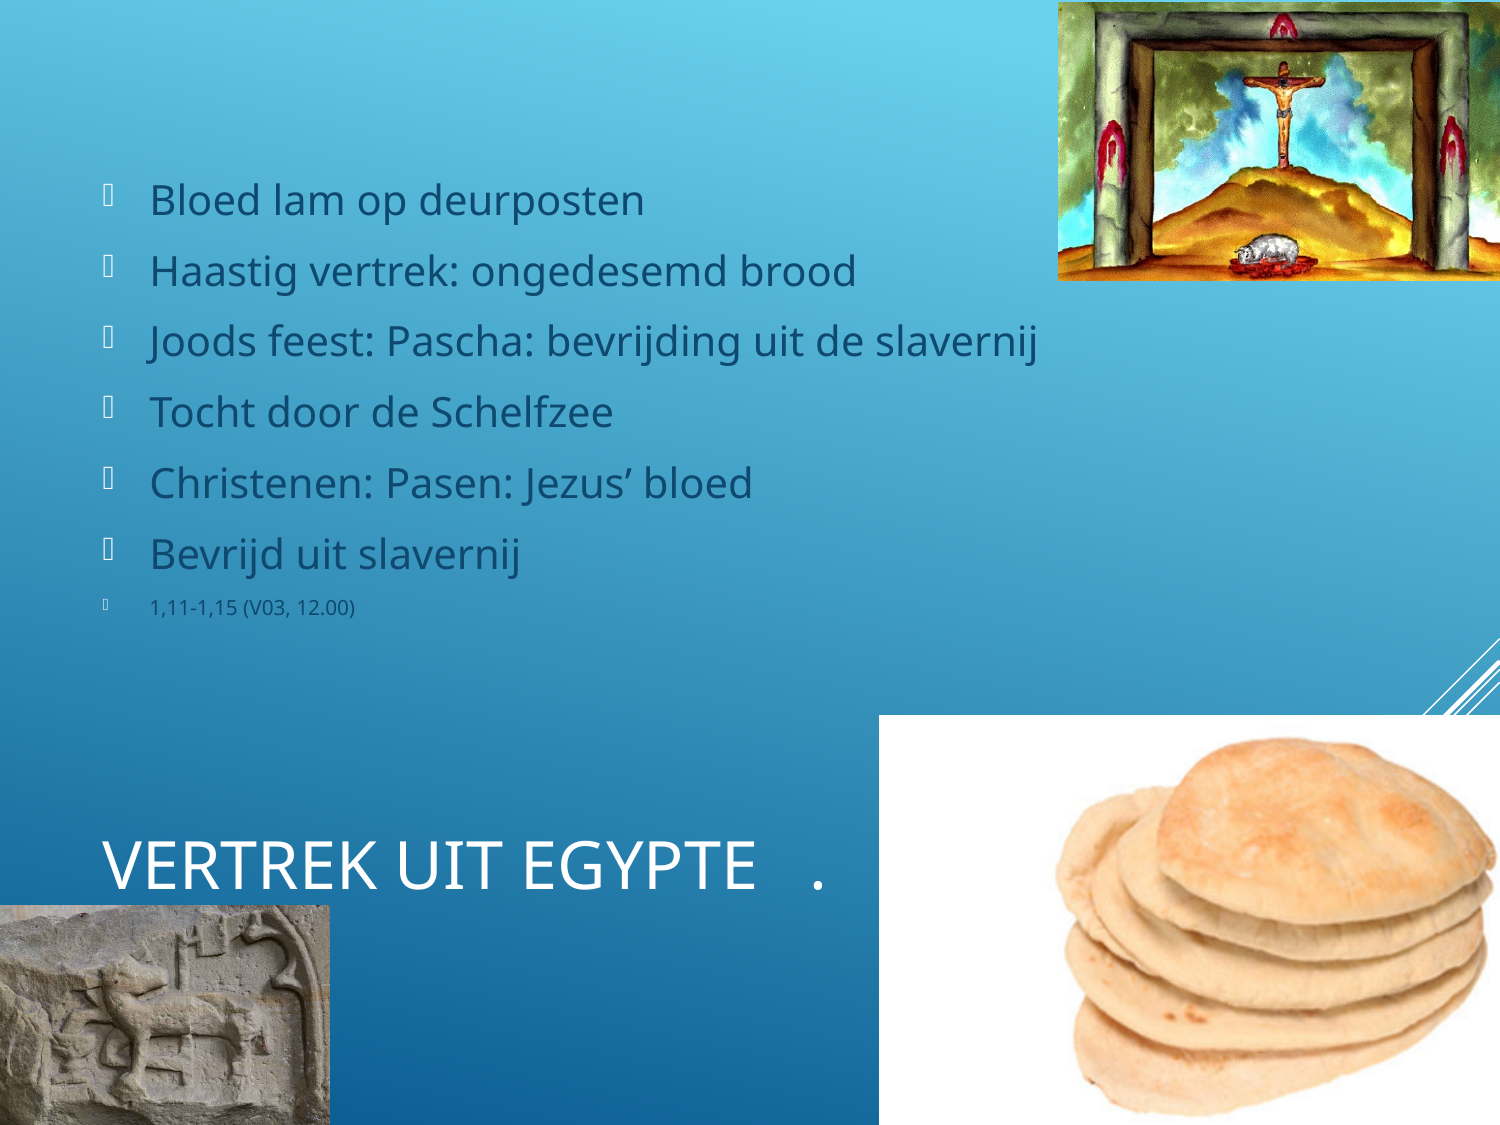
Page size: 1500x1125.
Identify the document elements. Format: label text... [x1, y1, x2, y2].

title Vertrek uit Egypte . [87, 737, 879, 988]
list Bloed lam op deurposten Haastig vertrek: ongedesemd brood Joods feest: Pascha: bevrijding uit de slavernij Tocht door de Schelfzee Christenen: Pasen: Jezus’ bloed Bevrijd uit slavernij 1,11-1,15 (V03, 12.00) [87, 87, 1163, 706]
picture [1058, 2, 1500, 281]
picture [879, 715, 1500, 1125]
picture [0, 904, 331, 1125]
